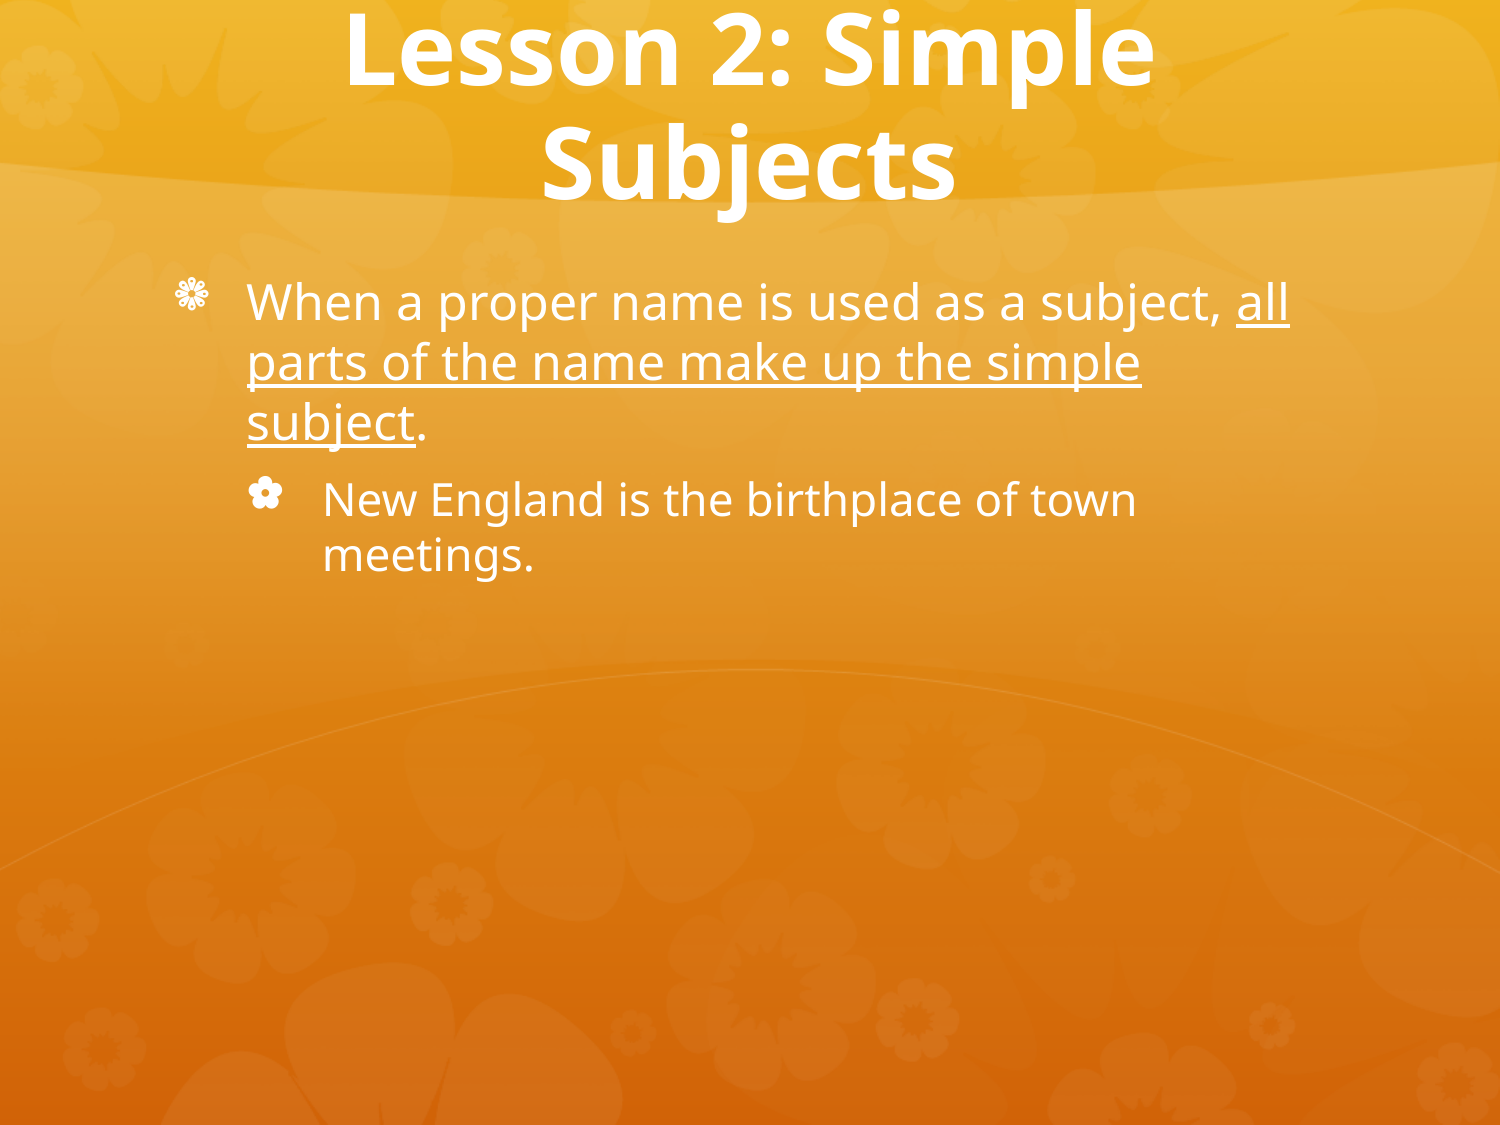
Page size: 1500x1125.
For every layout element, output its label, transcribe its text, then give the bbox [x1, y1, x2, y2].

picture [0, 0, 1500, 1125]
list When a proper name is used as a subject, all parts of the name make up the simple subject. New England is the birthplace of town meetings. [156, 262, 1344, 967]
title Lesson 2: Simple Subjects [127, 14, 1372, 203]
